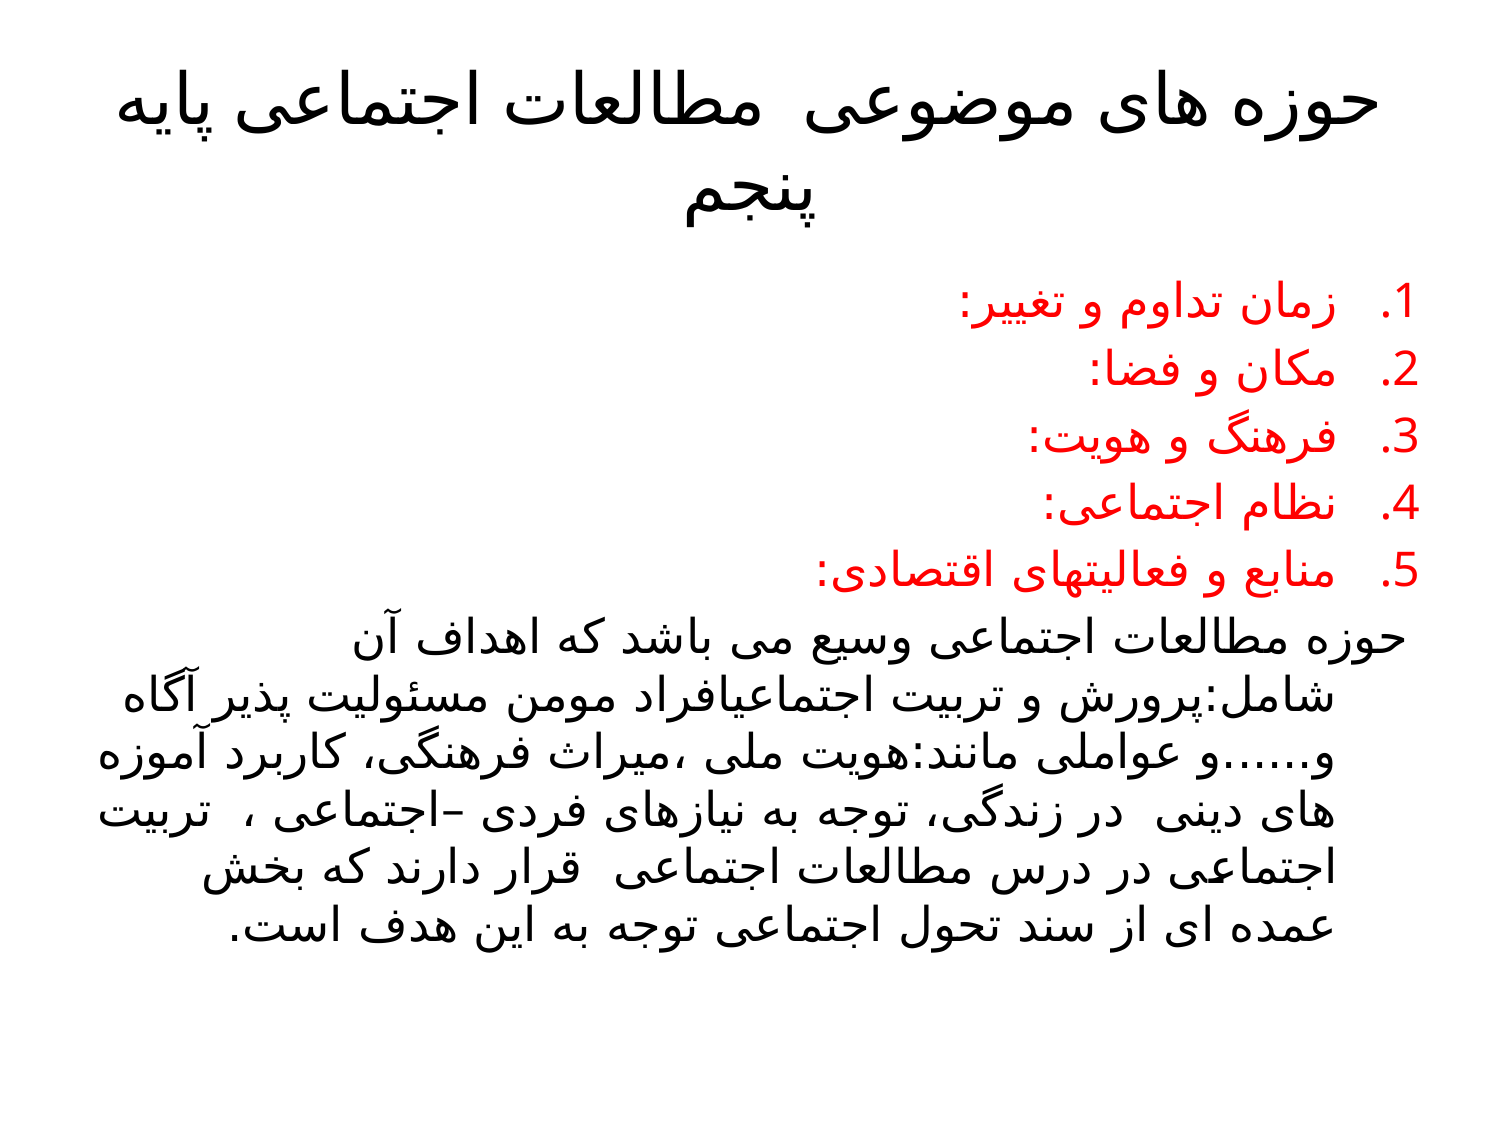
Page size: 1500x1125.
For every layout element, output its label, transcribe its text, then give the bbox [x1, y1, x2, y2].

title حوزه های موضوعی مطالعات اجتماعی پایه پنجم [75, 45, 1425, 233]
list زمان تداوم و تغییر: مکان و فضا: فرهنگ و هویت: نظام اجتماعی: منابع و فعالیتهای اقتصادی: حوزه مطالعات اجتماعی وسیع می باشد که اهداف آن شامل:پرورش و تربیت اجتماعیافراد مومن مسئولیت پذیر آگاه و......و عواملی مانند:هویت ملی ،میراث فرهنگی، کاربرد آموزه های دینی در زندگی، توجه به نیازهای فردی –اجتماعی ، تربیت اجتماعی در درس مطالعات اجتماعی قرار دارند که بخش عمده ای از سند تحول اجتماعی توجه به این هدف است. [75, 262, 1425, 1005]
